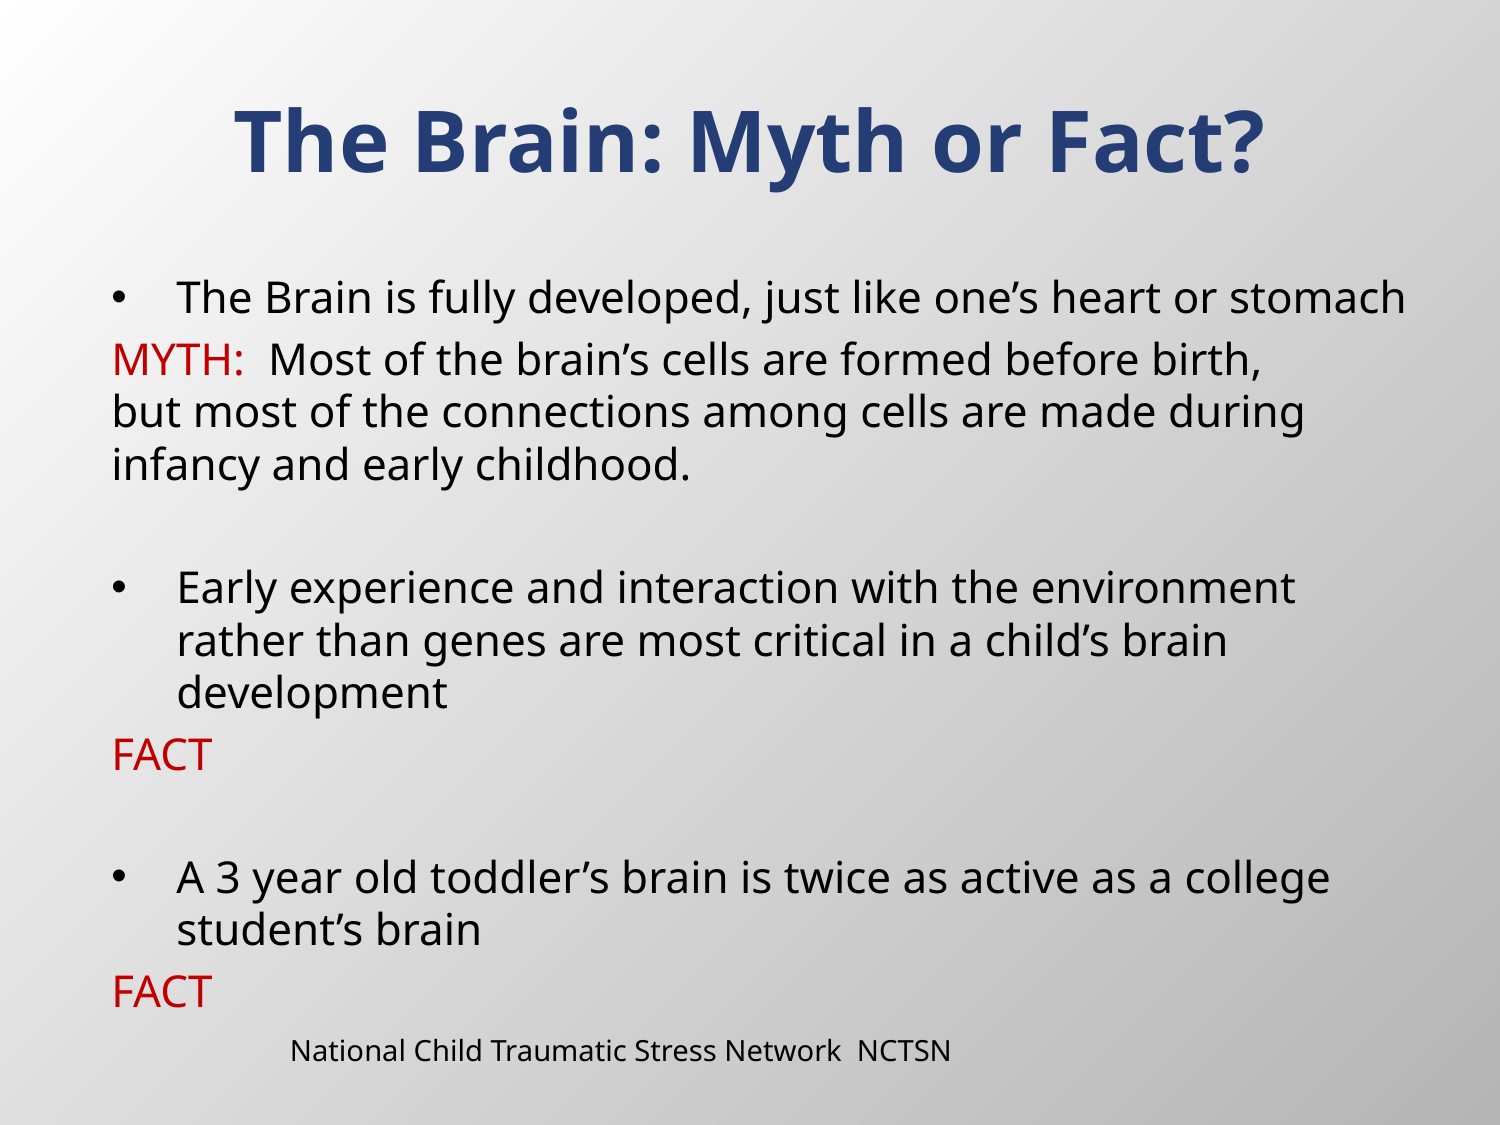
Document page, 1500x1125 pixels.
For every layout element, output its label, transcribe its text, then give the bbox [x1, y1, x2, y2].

list The Brain is fully developed, just like one’s heart or stomach MYTH: Most of the brain’s cells are formed before birth, but most of the connections among cells are made during infancy and early childhood. Early experience and interaction with the environment rather than genes are most critical in a child’s brain development FACT A 3 year old toddler’s brain is twice as active as a college student’s brain FACT [75, 262, 1425, 1035]
text_box National Child Traumatic Stress Network NCTSN [274, 1024, 1100, 1075]
title The Brain: Myth or Fact? [75, 45, 1425, 233]
